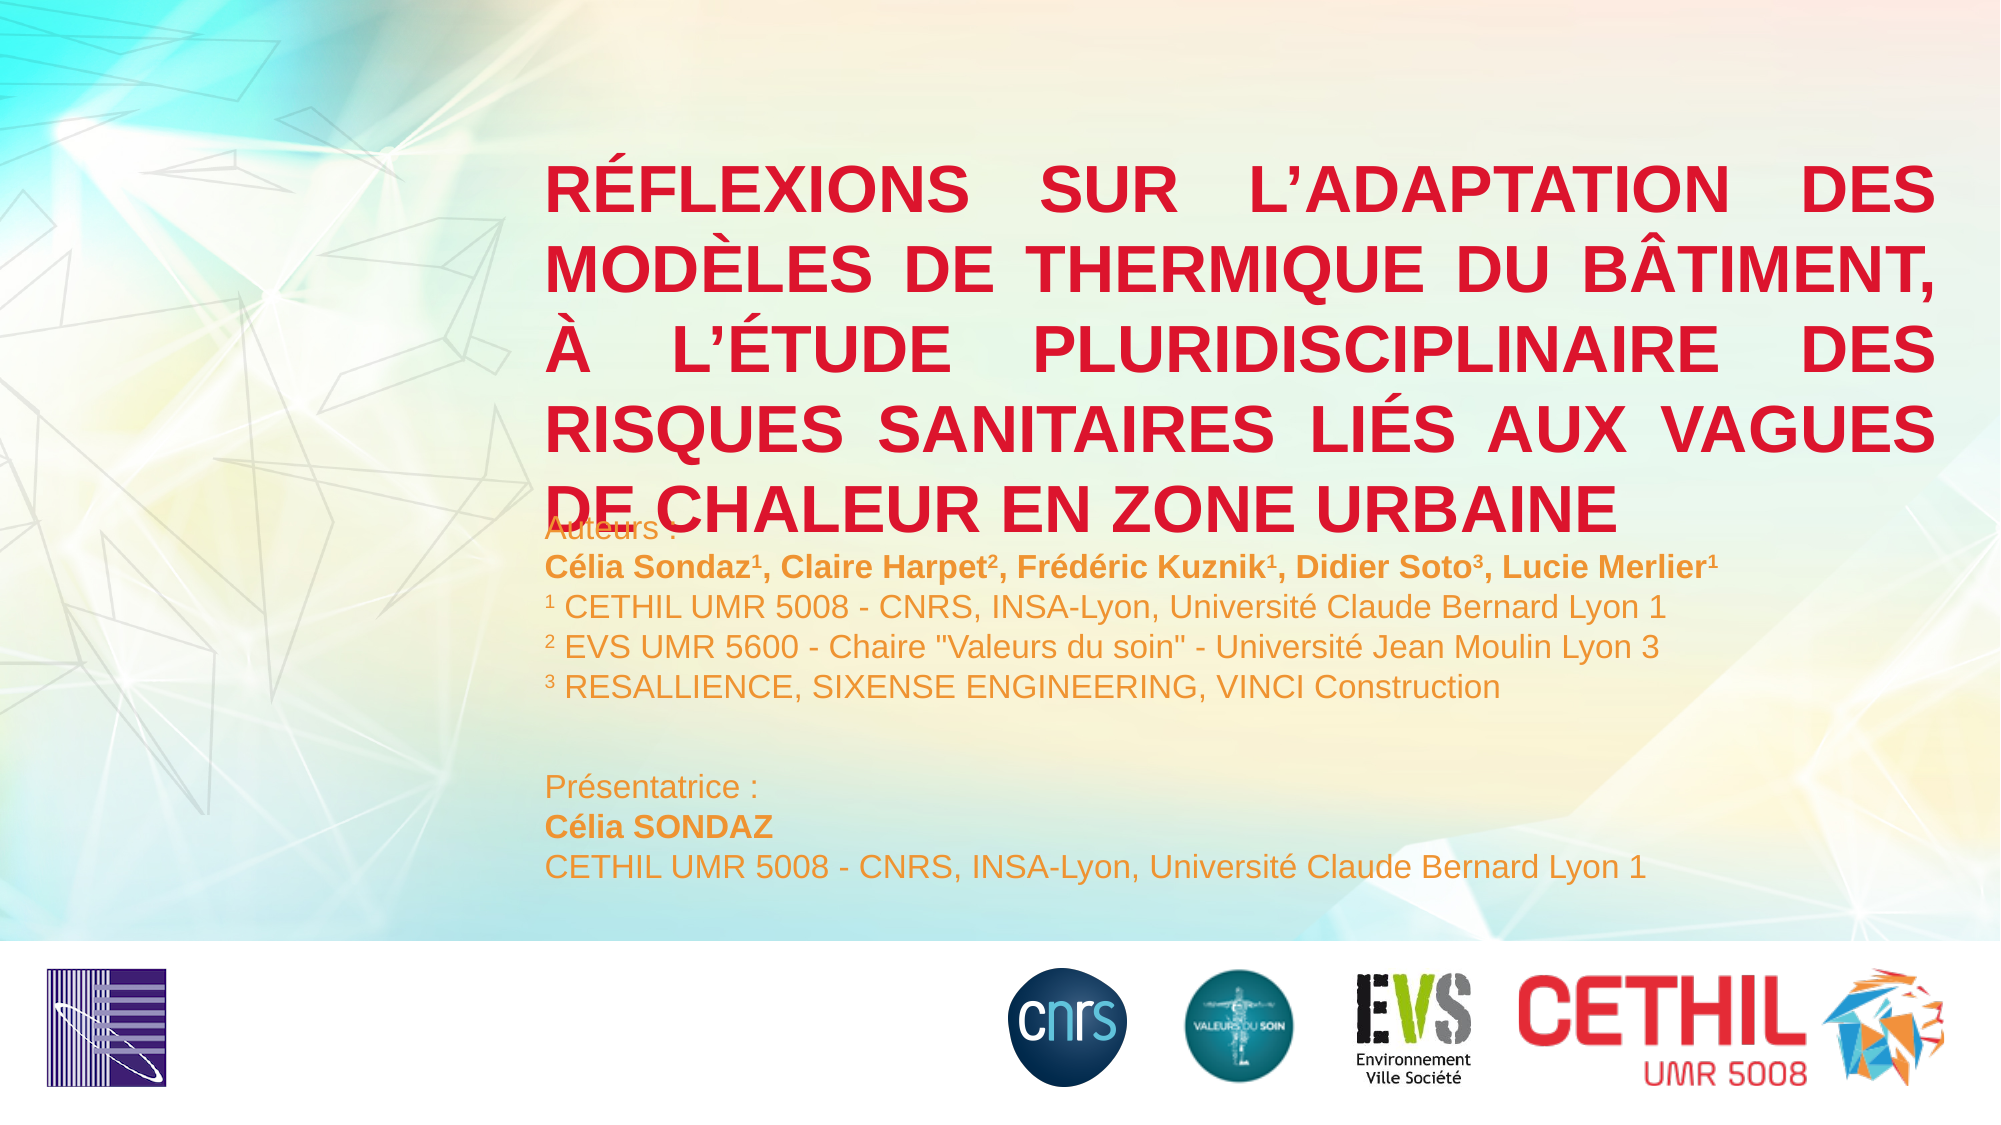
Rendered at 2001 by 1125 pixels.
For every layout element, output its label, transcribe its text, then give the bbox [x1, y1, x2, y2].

text_box Auteurs : Célia Sondaz1, Claire Harpet2, Frédéric Kuznik1, Didier Soto3, Lucie Merlier1 1 CETHIL UMR 5008 - CNRS, INSA-Lyon, Université Claude Bernard Lyon 1 2 EVS UMR 5600 - Chaire "Valeurs du soin" - Université Jean Moulin Lyon 3 3 RESALLIENCE, SIXENSE ENGINEERING, VINCI Construction [529, 498, 1983, 648]
list Réflexions sur l’adaptation des modèles de thermique du bâtiment, à l’étude pluridisciplinaire des risques sanitaires liés aux vagues de chaleur en zone urbaine [529, 138, 1954, 498]
picture [1176, 968, 1303, 1088]
picture [0, 0, 2000, 941]
picture [1007, 968, 1127, 1088]
list Présentatrice : Célia SONDAZ CETHIL UMR 5008 - CNRS, INSA-Lyon, Université Claude Bernard Lyon 1 [529, 757, 1714, 907]
picture [46, 968, 168, 1088]
picture [1352, 968, 1471, 1088]
